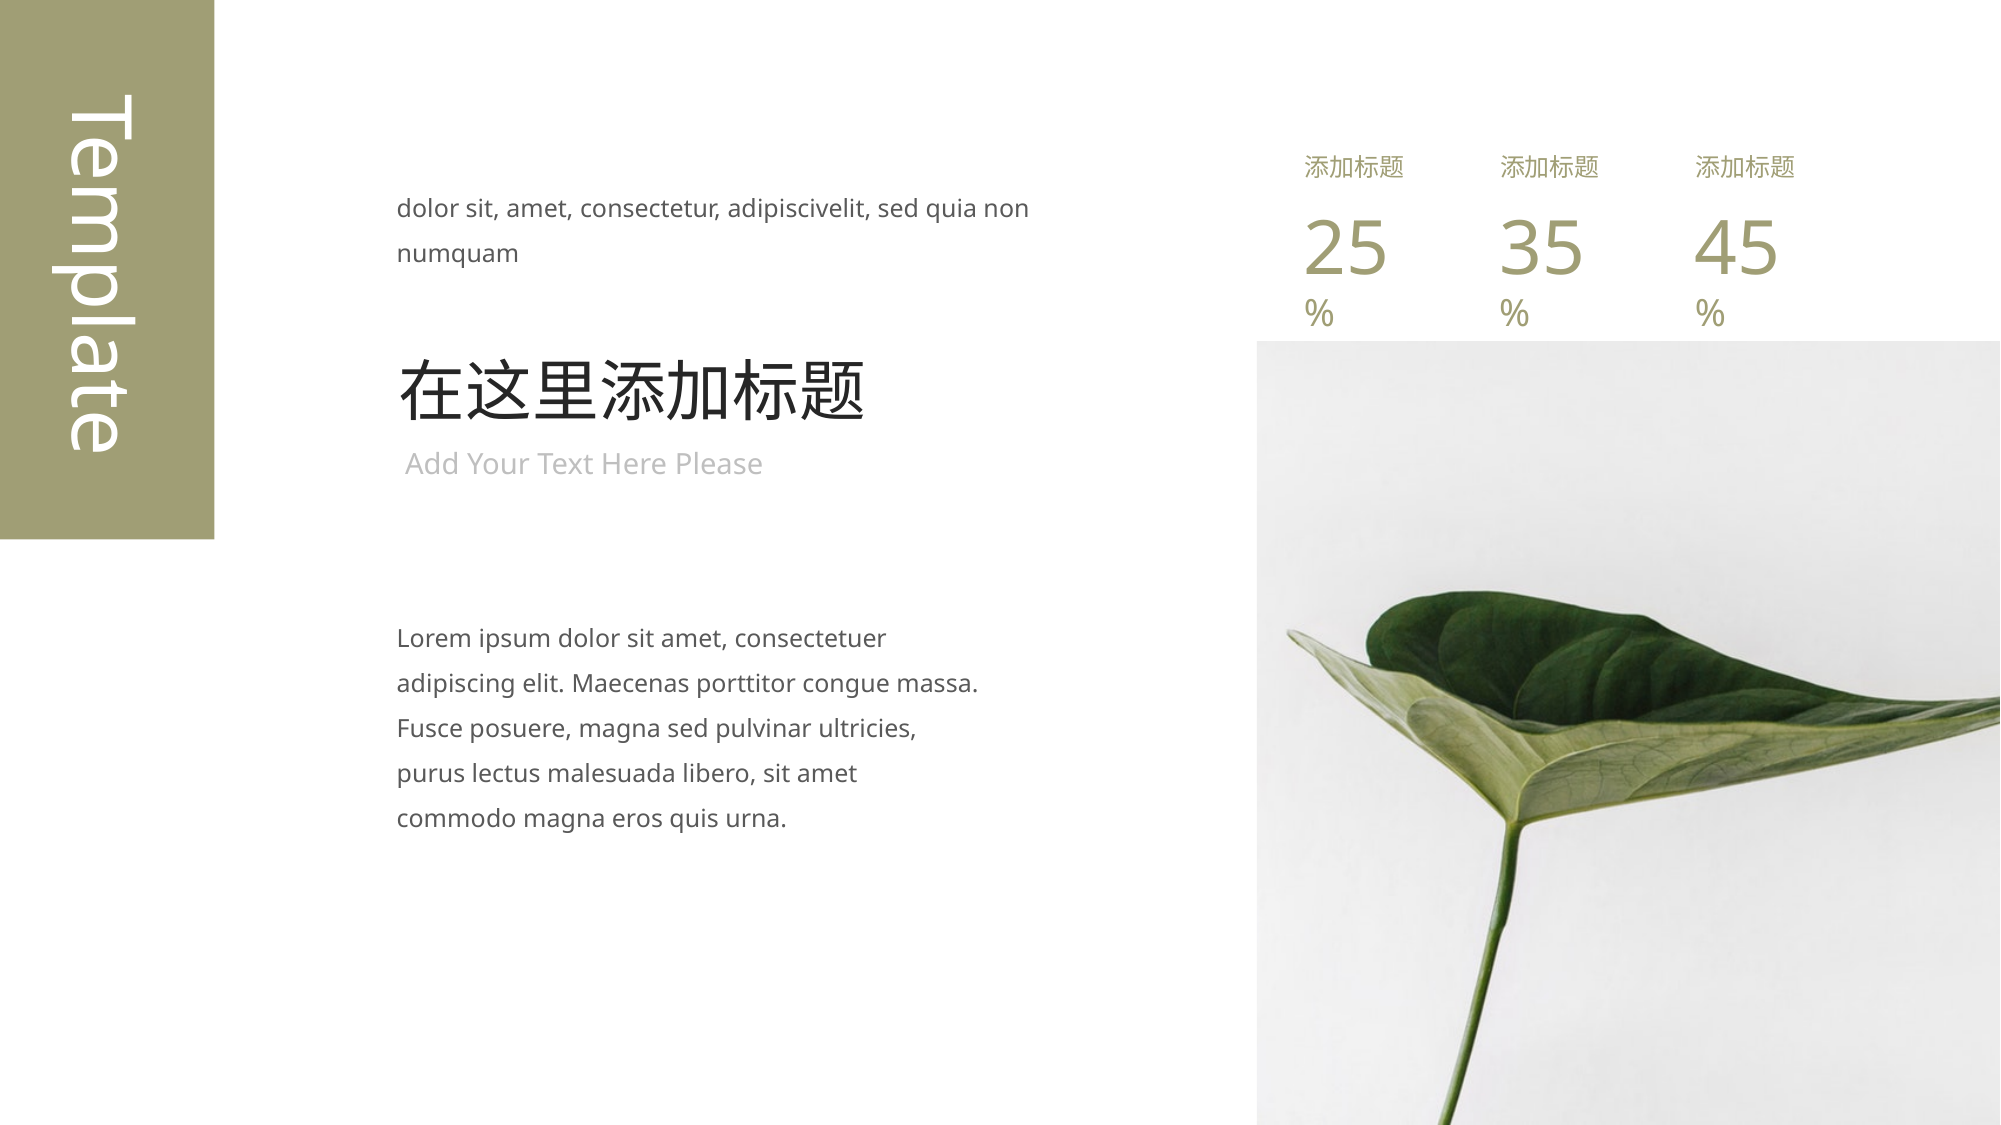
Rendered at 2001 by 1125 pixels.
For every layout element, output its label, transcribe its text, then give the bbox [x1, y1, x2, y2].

text_box 添加标题 [1680, 143, 1811, 189]
text_box 在这里添加标题 [384, 341, 882, 437]
text_box 35% [1484, 191, 1629, 341]
text_box 45% [1679, 191, 1824, 341]
text_box dolor sit, amet, consectetur, adipiscivelit, sed quia non numquam [381, 170, 1159, 276]
text_box 添加标题 [1289, 143, 1420, 189]
text_box Lorem ipsum dolor sit amet, consectetuer adipiscing elit. Maecenas porttitor congue massa. Fusce posuere, magna sed pulvinar ultricies, purus lectus malesuada libero, sit amet commodo magna eros quis urna. [381, 600, 995, 840]
text_box 25% [1289, 191, 1433, 341]
text_box 添加标题 [1485, 143, 1615, 189]
text_box [0, 0, 215, 540]
text_box Add Your Text Here Please [390, 437, 779, 488]
text_box Template [48, 79, 164, 471]
picture [1256, 341, 2000, 1125]
